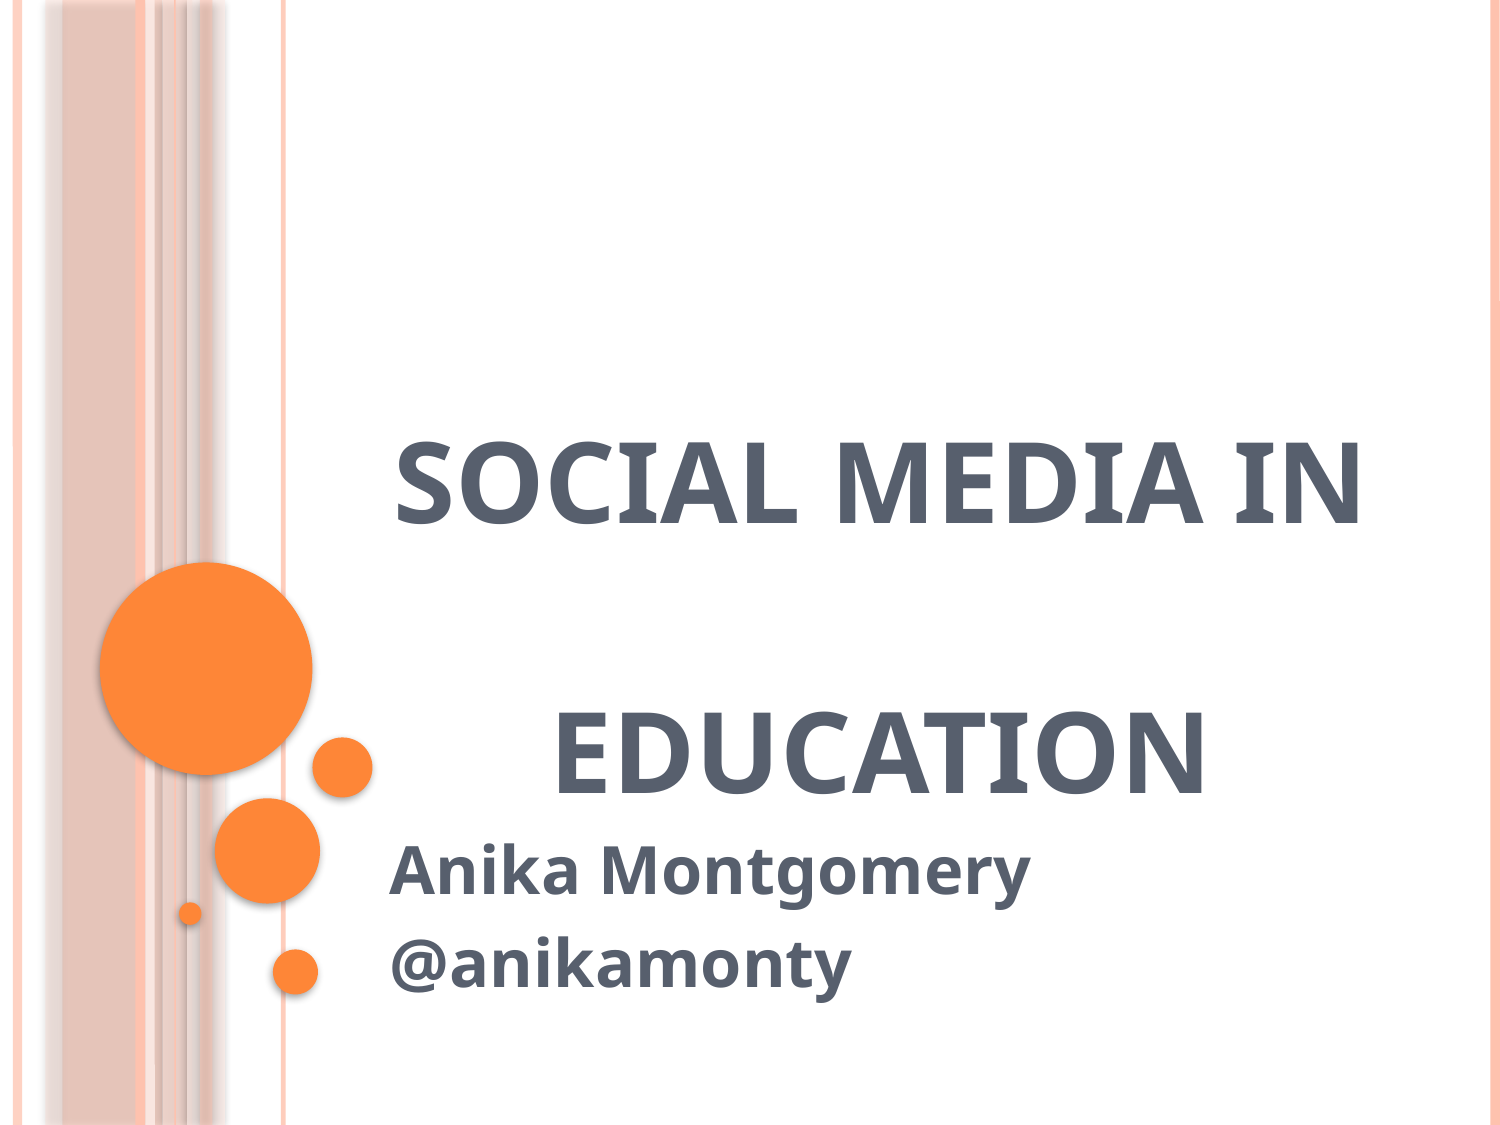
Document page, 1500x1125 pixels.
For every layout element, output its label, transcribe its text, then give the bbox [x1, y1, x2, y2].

subtitle Anika Montgomery @anikamonty [375, 820, 1388, 1046]
title Social Media in Education [375, 219, 1388, 820]
